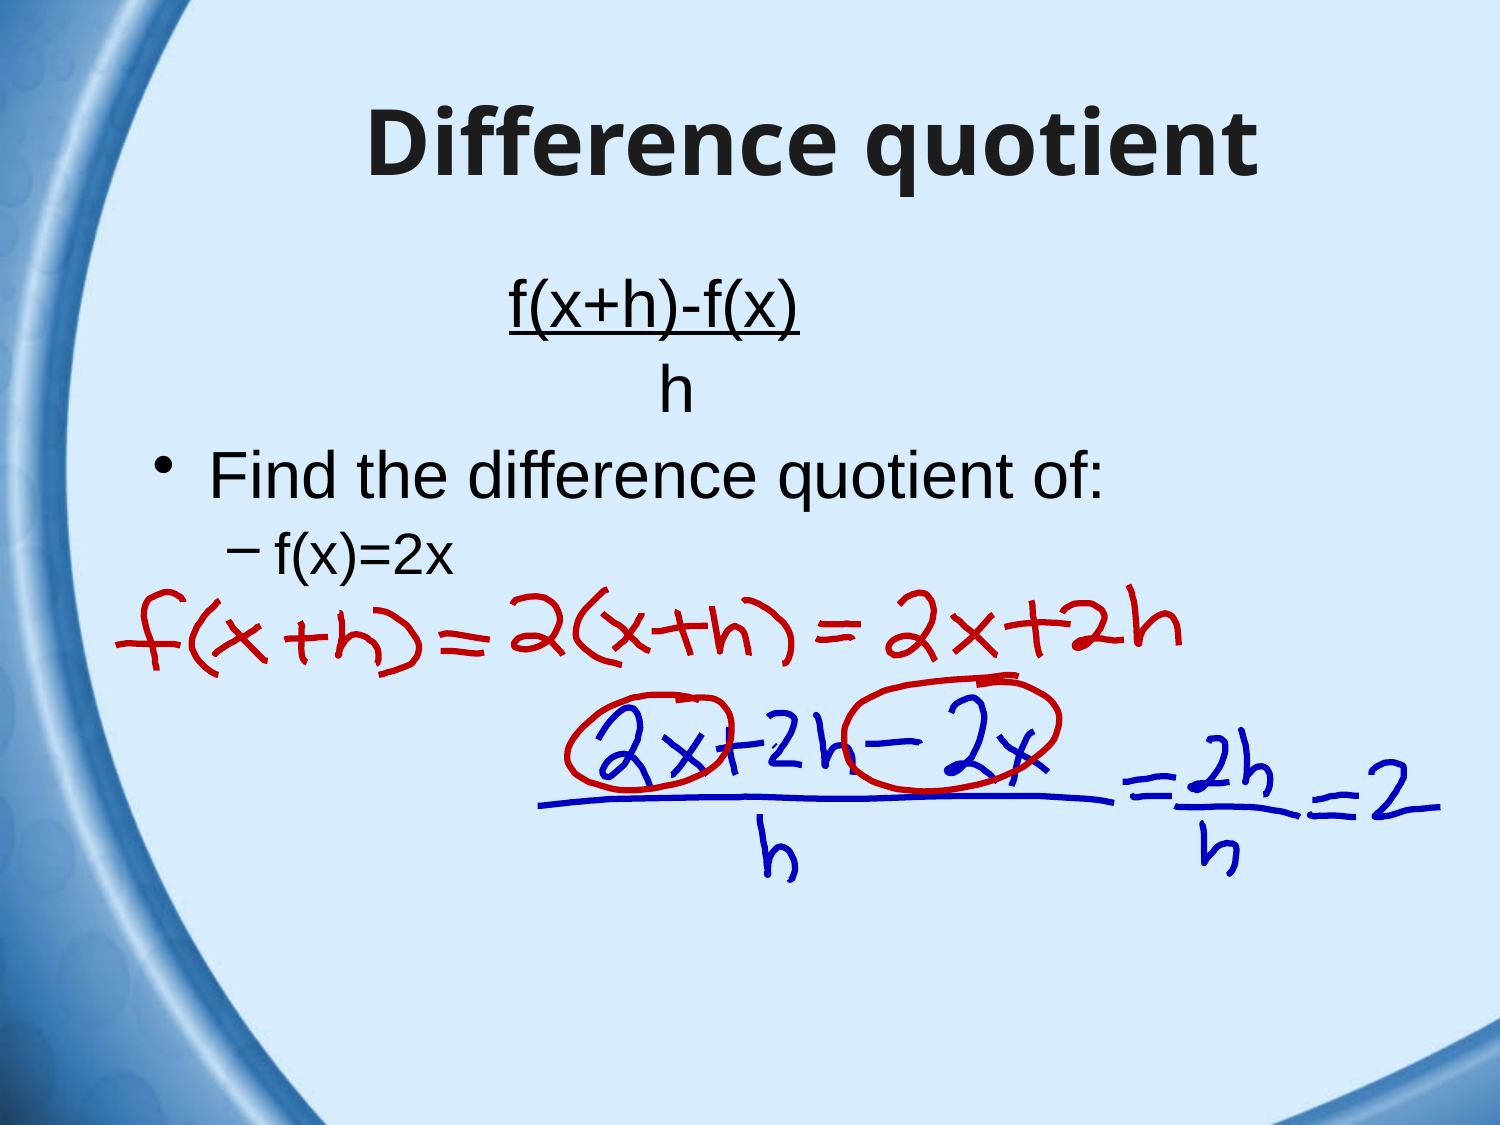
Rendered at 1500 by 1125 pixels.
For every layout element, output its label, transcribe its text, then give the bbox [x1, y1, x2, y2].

text_box [1004, 622, 1034, 628]
text_box [1312, 793, 1359, 801]
text_box [1030, 600, 1042, 658]
text_box [1201, 821, 1238, 875]
text_box [613, 613, 643, 651]
text_box [1032, 760, 1049, 773]
text_box [676, 609, 692, 656]
text_box [887, 591, 937, 662]
text_box [843, 674, 1060, 793]
text_box [575, 588, 623, 666]
text_box [299, 621, 308, 664]
text_box [214, 625, 261, 655]
text_box [629, 635, 651, 652]
title Difference quotient [137, 44, 1488, 233]
text_box [711, 606, 750, 656]
text_box [1370, 761, 1441, 818]
text_box [566, 693, 733, 792]
text_box [815, 714, 854, 775]
text_box [1010, 771, 1018, 787]
text_box [1036, 621, 1071, 626]
text_box [227, 619, 243, 637]
text_box [1132, 795, 1172, 799]
text_box [1122, 775, 1177, 783]
text_box [818, 622, 861, 626]
text_box [683, 625, 708, 629]
picture [0, 0, 1500, 1125]
text_box [759, 814, 796, 881]
text_box [767, 712, 803, 766]
text_box [151, 646, 166, 671]
text_box [242, 637, 268, 662]
list f(x+h)-f(x) h Find the difference quotient of: f(x)=2x [137, 262, 1488, 1006]
text_box [601, 612, 627, 633]
text_box [284, 637, 300, 641]
text_box [953, 613, 994, 654]
text_box [373, 609, 420, 676]
text_box [511, 595, 564, 656]
text_box [303, 636, 329, 640]
text_box [815, 636, 854, 641]
text_box [1309, 813, 1356, 818]
text_box [190, 599, 221, 676]
text_box [951, 614, 974, 634]
text_box [742, 599, 793, 665]
text_box [1240, 729, 1271, 796]
text_box [1061, 602, 1124, 649]
text_box [440, 650, 485, 655]
text_box [651, 626, 680, 633]
text_box [438, 632, 490, 641]
text_box [537, 795, 1115, 807]
text_box [143, 591, 184, 643]
text_box [1127, 584, 1180, 646]
text_box [115, 642, 181, 647]
text_box [729, 741, 765, 749]
text_box [1174, 805, 1301, 818]
text_box [1189, 737, 1230, 791]
text_box [729, 748, 737, 776]
text_box [337, 612, 377, 665]
